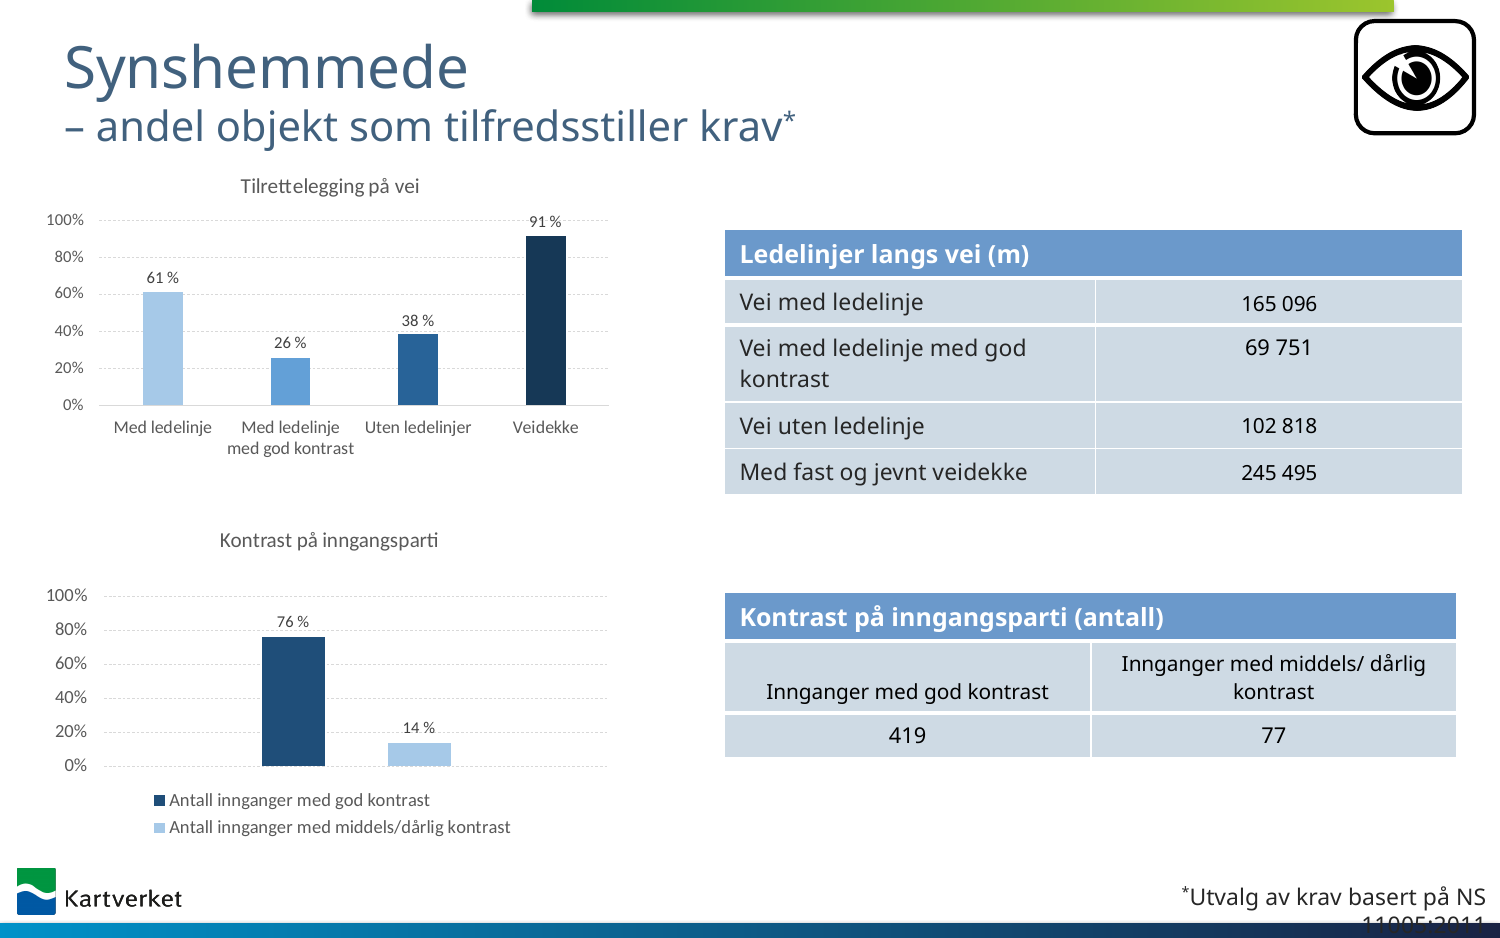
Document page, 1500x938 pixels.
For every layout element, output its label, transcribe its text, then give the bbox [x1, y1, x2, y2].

table_cell Med fast og jevnt veidekke [725, 449, 1095, 494]
table_cell 165 096 [1096, 280, 1462, 323]
table_cell 245 495 [1096, 449, 1462, 494]
table_cell 69 751 [1096, 327, 1462, 401]
table_cell 419 [725, 715, 1090, 757]
text_box *Utvalg av krav basert på NS 11005:2011 [1068, 873, 1500, 938]
text_box Synshemmede – andel objekt som tilfredsstiller krav* [49, 24, 1431, 158]
table_cell 77 [1092, 715, 1456, 757]
table_cell Vei uten ledelinje [725, 403, 1095, 448]
table_cell Innganger med middels/ dårlig kontrast [1092, 643, 1456, 711]
picture [41, 166, 619, 492]
table_header Ledelinjer langs vei (m) [725, 230, 1462, 276]
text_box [1355, 20, 1475, 134]
table_cell Vei med ledelinje [725, 280, 1095, 323]
table_cell Vei med ledelinje med god kontrast [725, 327, 1095, 401]
table_header Kontrast på inngangsparti (antall) [725, 593, 1456, 639]
picture [41, 520, 618, 846]
table_cell 102 818 [1096, 403, 1462, 448]
table_cell Innganger med god kontrast [725, 643, 1090, 711]
